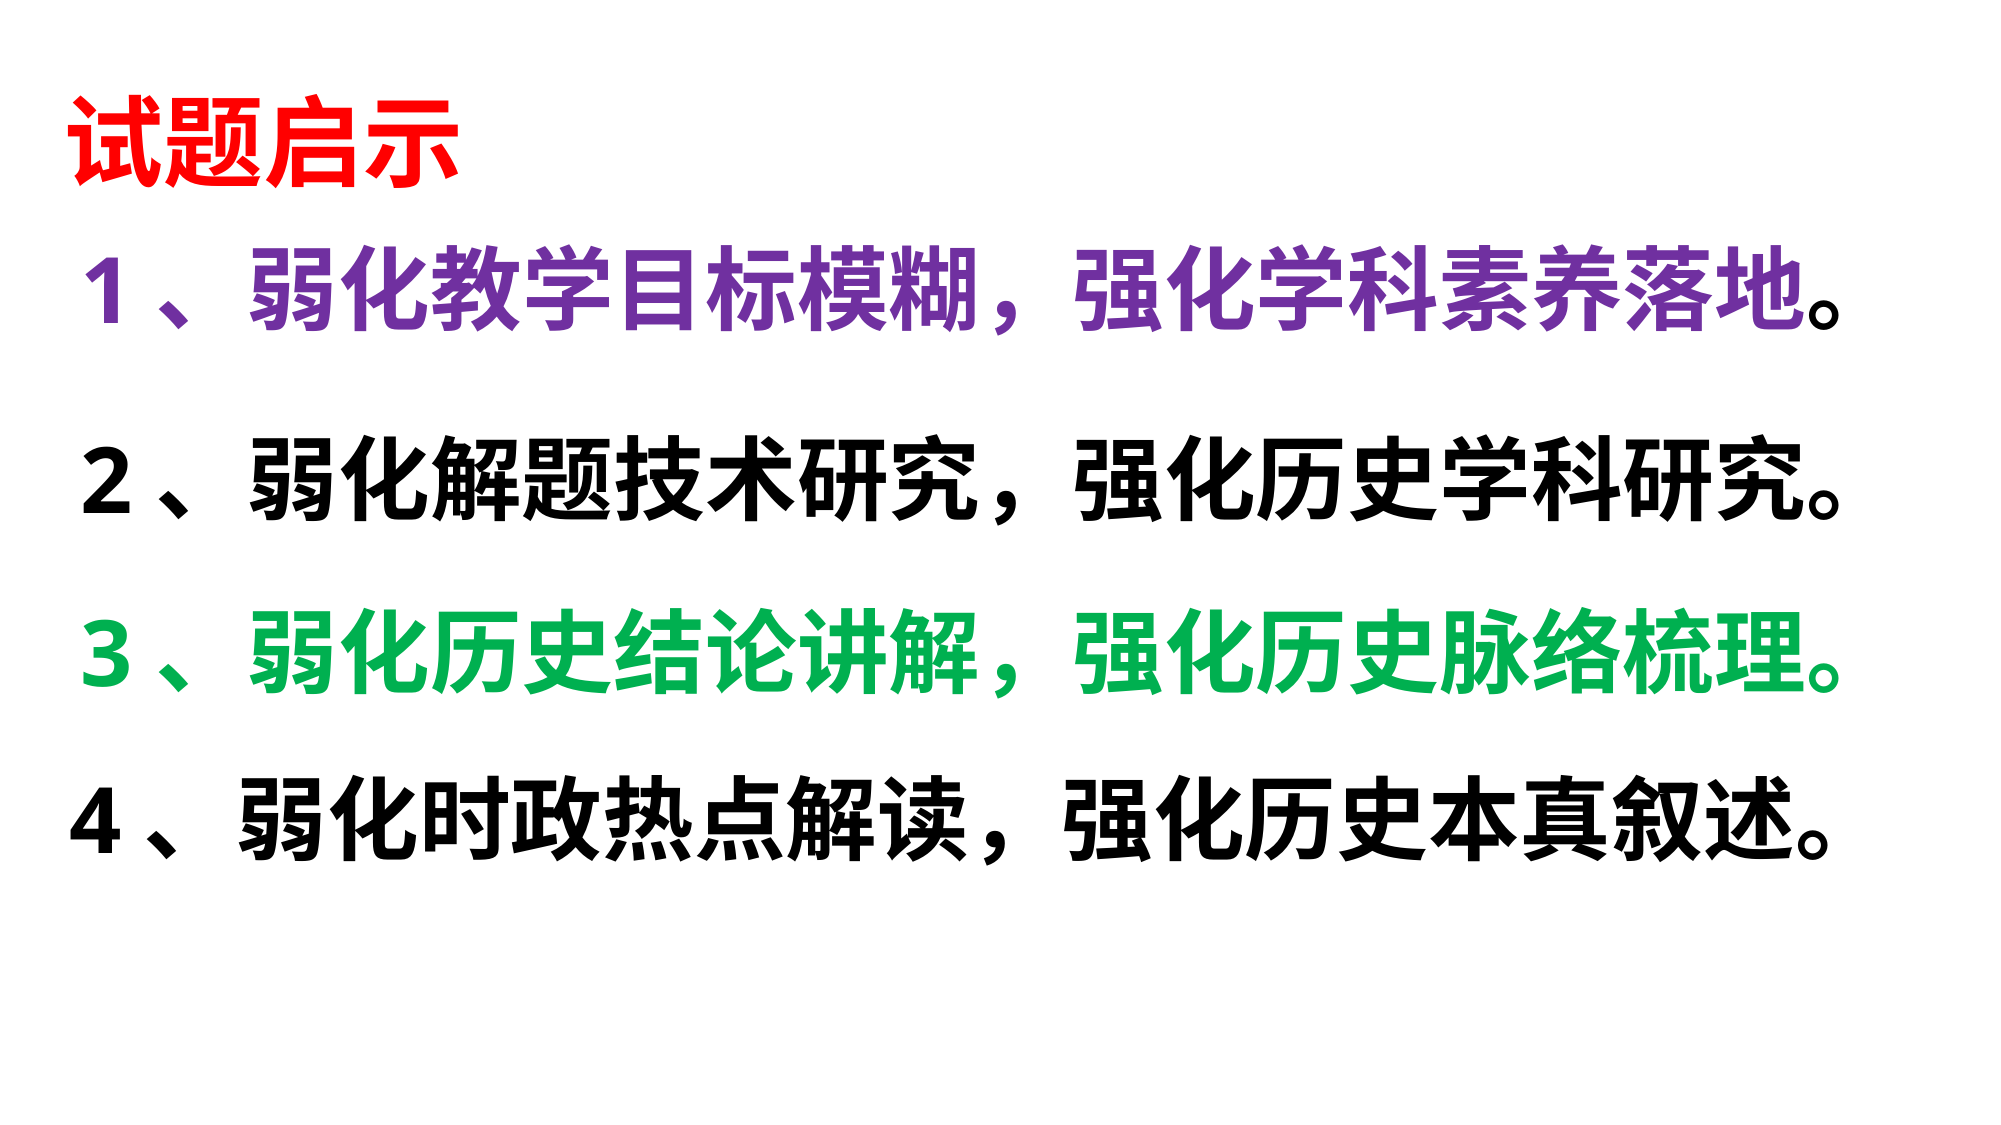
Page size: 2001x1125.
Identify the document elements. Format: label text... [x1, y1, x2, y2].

text_box 3、弱化历史结论讲解，强化历史脉络梳理。 [65, 587, 1855, 713]
text_box 试题启示 [48, 72, 882, 207]
text_box 4、弱化时政热点解读，强化历史本真叙述。 [48, 754, 1817, 880]
text_box 1、弱化教学目标模糊，强化学科素养落地。 [65, 224, 1837, 350]
text_box 2、弱化解题技术研究，强化历史学科研究。 [65, 414, 1855, 540]
